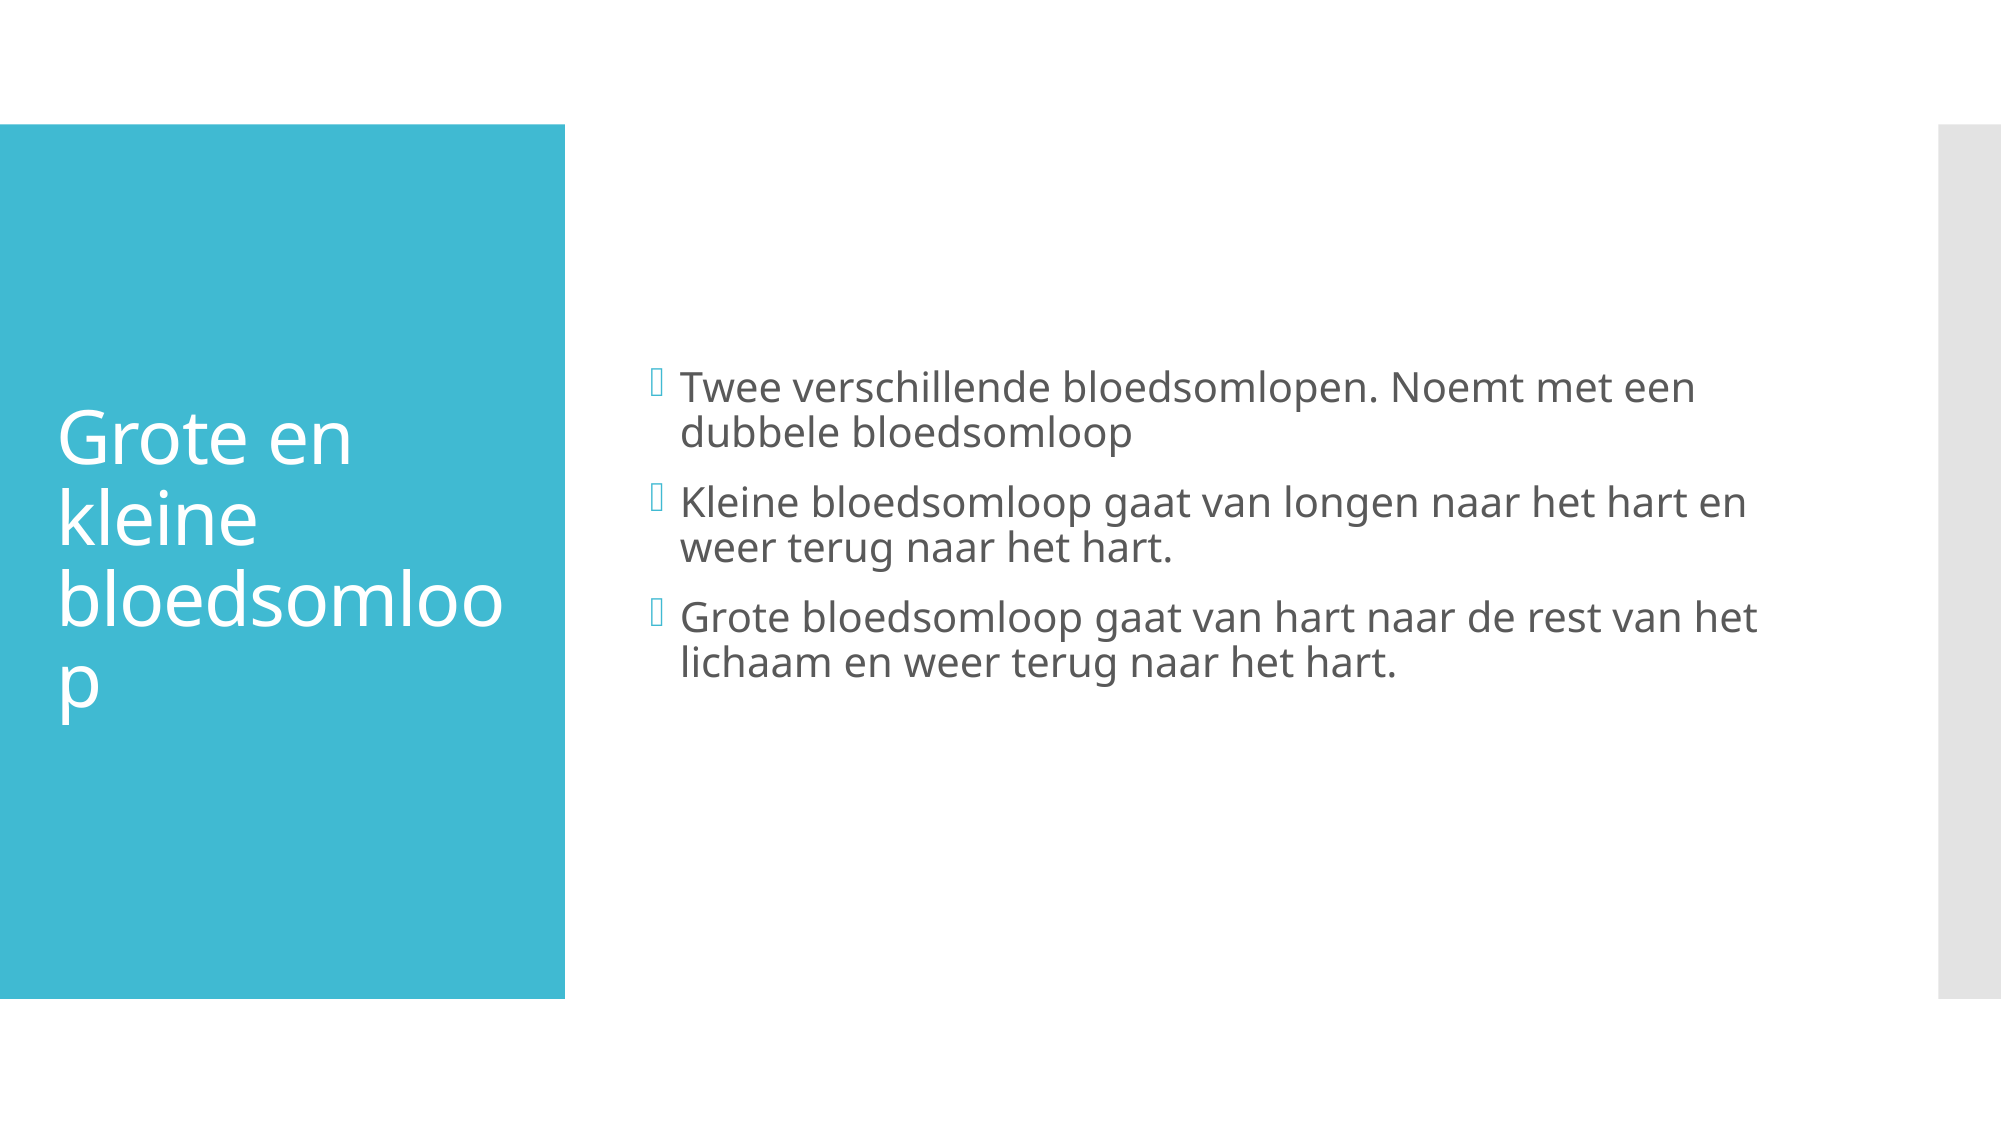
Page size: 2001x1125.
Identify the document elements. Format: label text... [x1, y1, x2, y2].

title Grote en kleine bloedsomloop [41, 184, 525, 940]
list Twee verschillende bloedsomlopen. Noemt met een dubbele bloedsomloop Kleine bloedsomloop gaat van longen naar het hart en weer terug naar het hart. Grote bloedsomloop gaat van hart naar de rest van het lichaam en weer terug naar het hart. [634, 141, 1835, 982]
